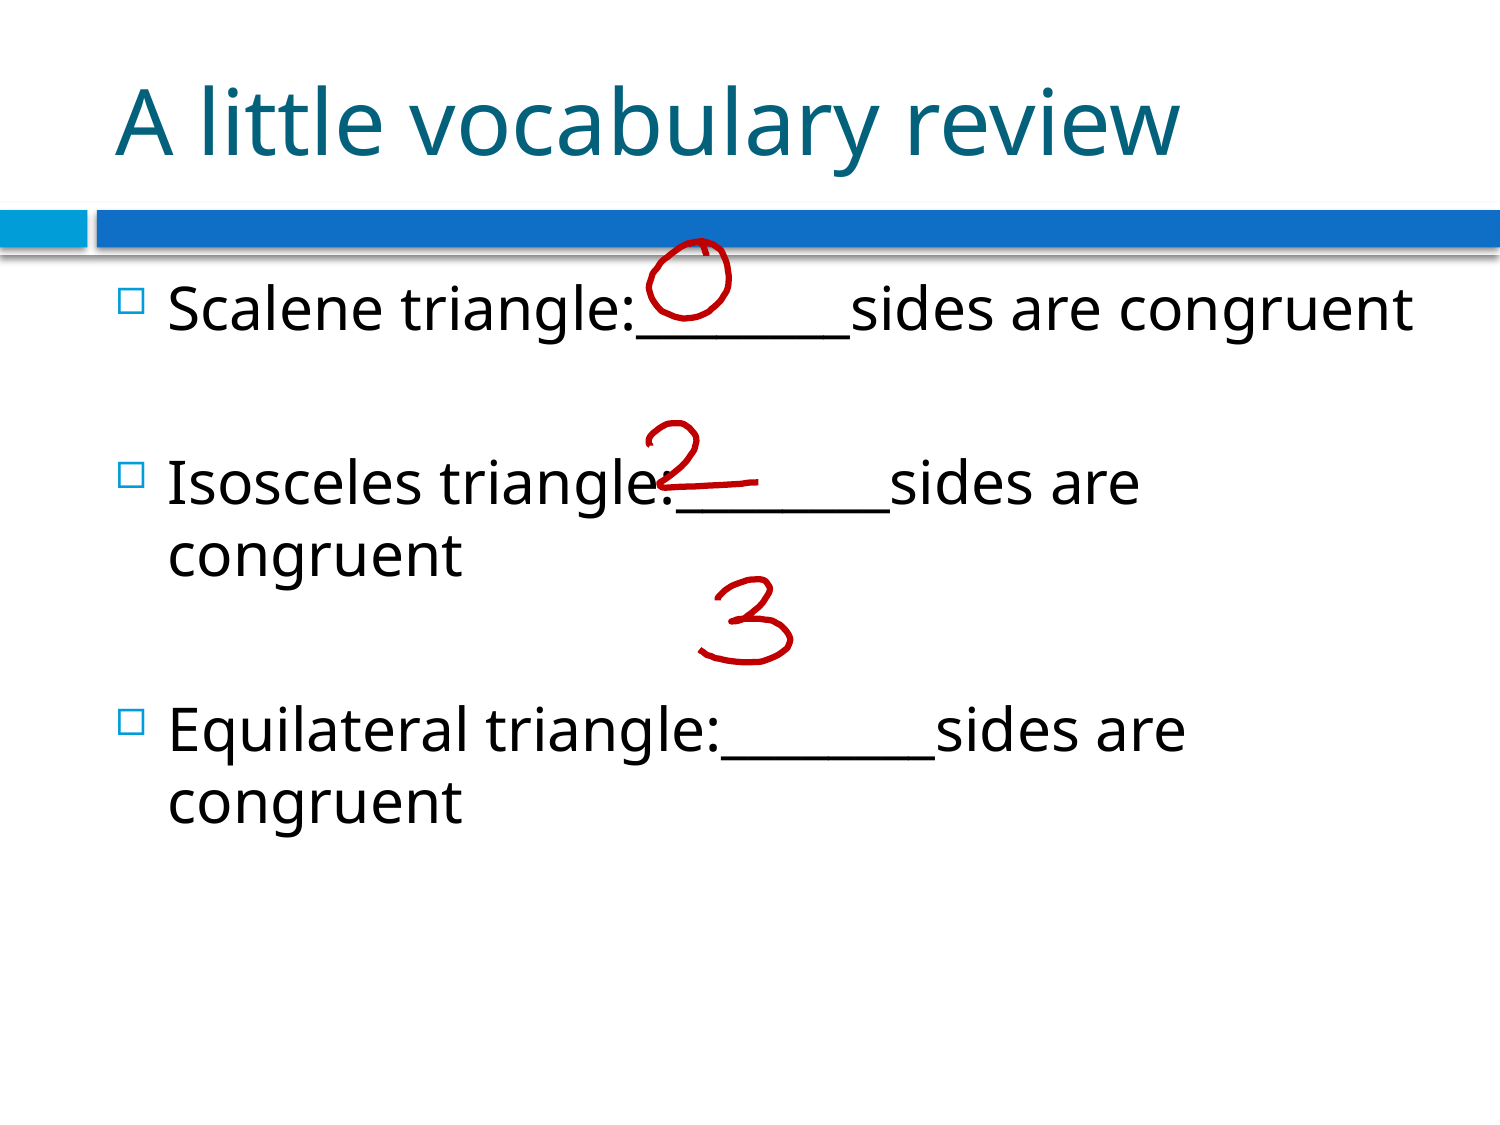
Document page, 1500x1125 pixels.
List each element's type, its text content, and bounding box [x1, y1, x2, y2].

text_box [648, 240, 730, 320]
list Scalene triangle:________sides are congruent Isosceles triangle:________sides are congruent Equilateral triangle:________sides are congruent [100, 262, 1438, 1000]
title A little vocabulary review [100, 37, 1438, 200]
text_box [647, 422, 759, 489]
text_box [698, 578, 792, 664]
